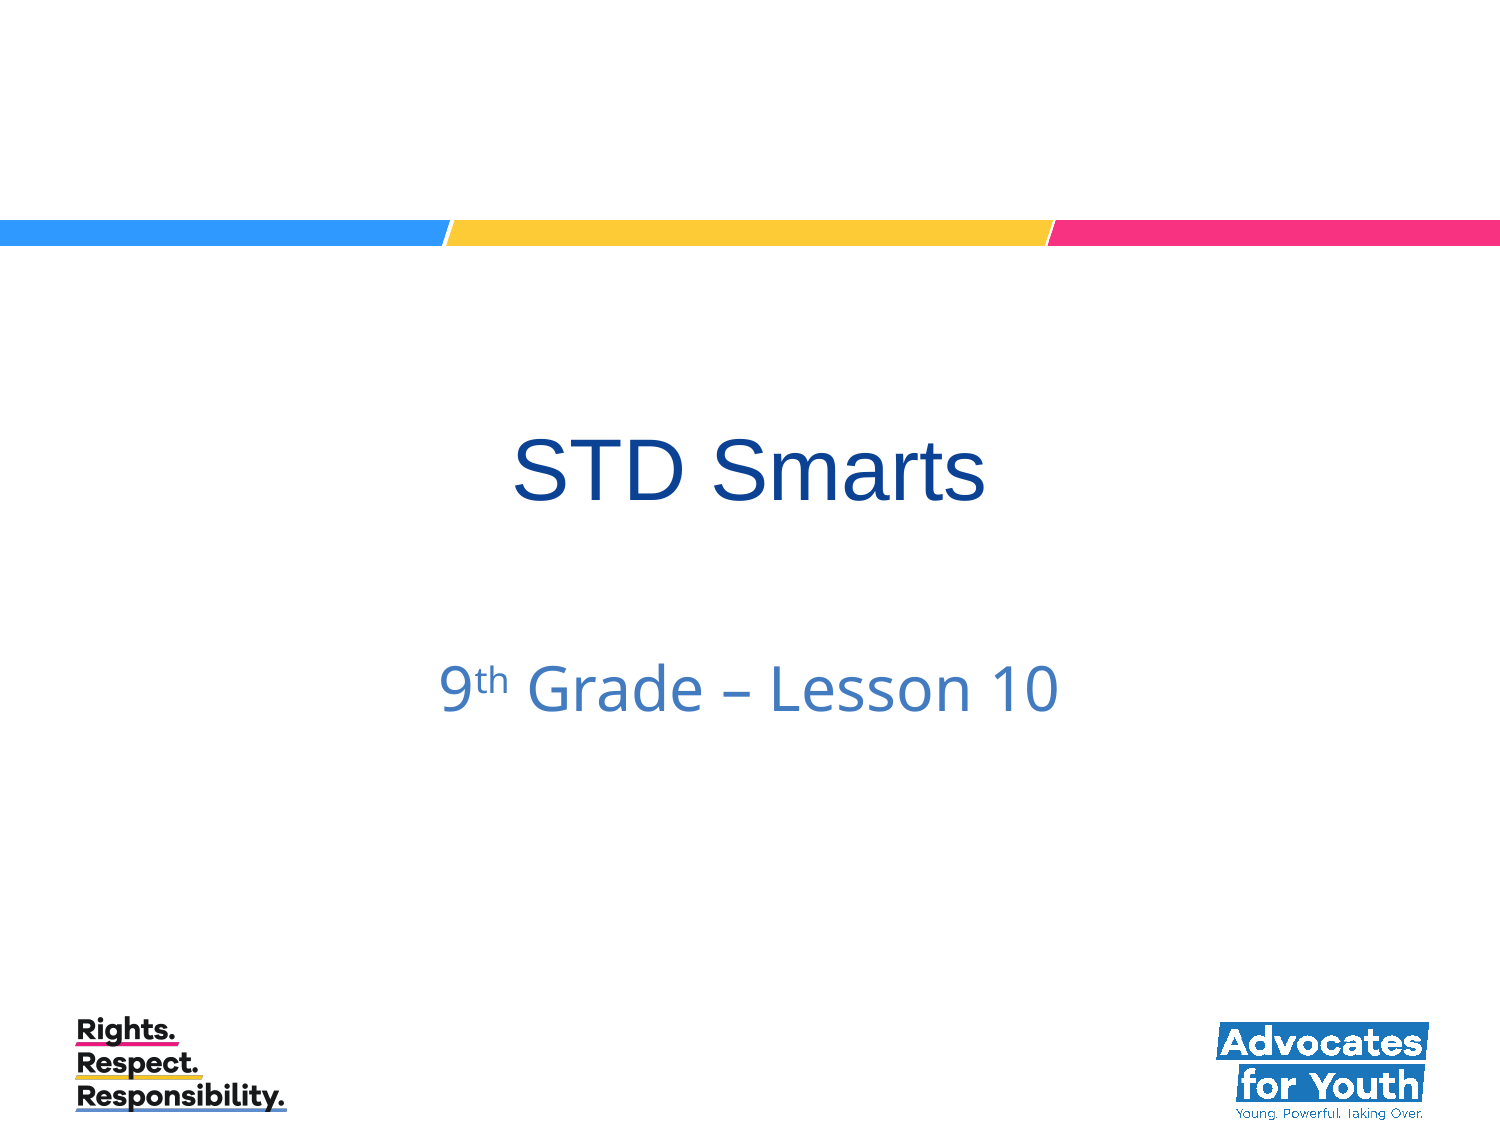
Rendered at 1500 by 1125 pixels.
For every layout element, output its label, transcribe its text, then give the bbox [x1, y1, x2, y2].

subtitle 9th Grade – Lesson 10 [225, 637, 1275, 925]
picture [0, 207, 1500, 258]
title STD Smarts [112, 349, 1388, 591]
picture [75, 413, 1468, 1125]
